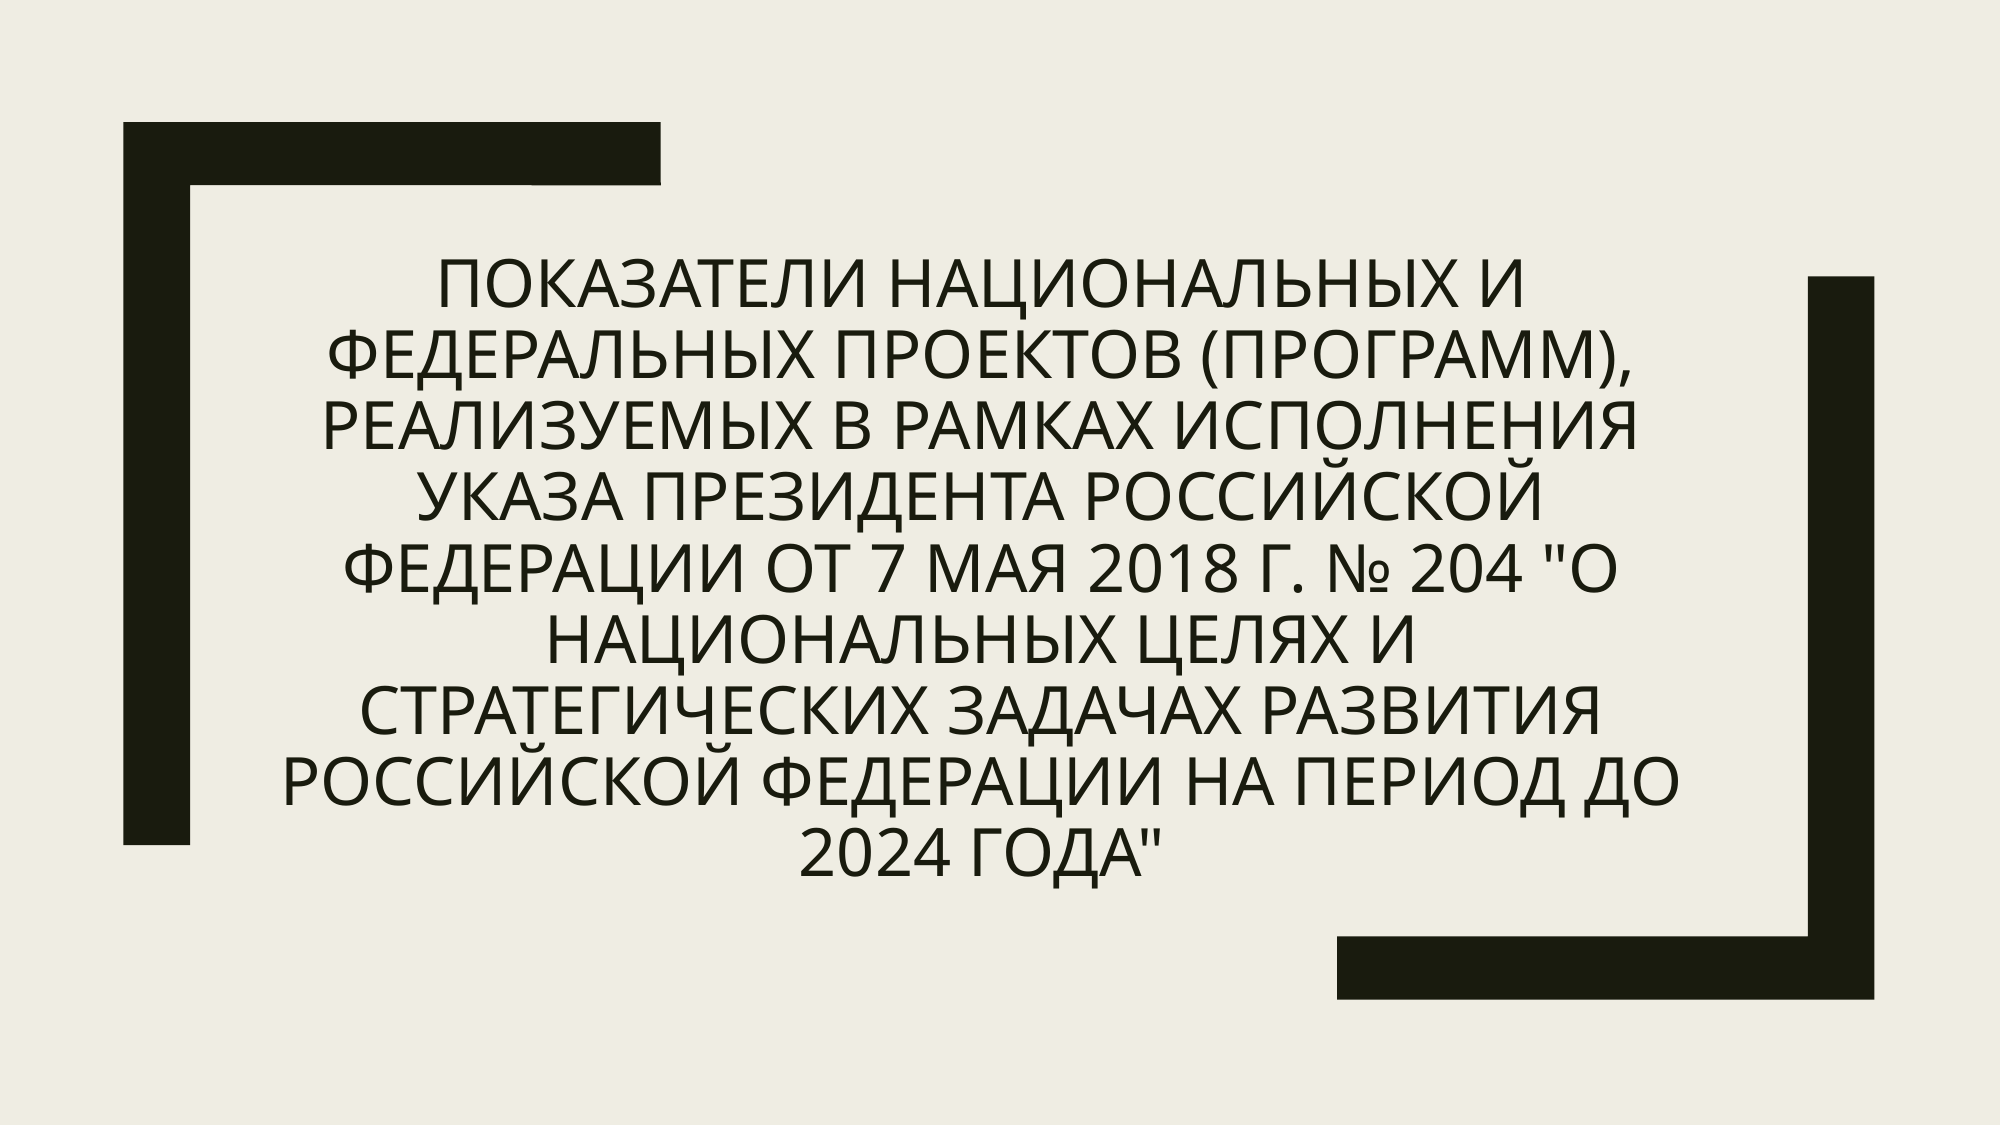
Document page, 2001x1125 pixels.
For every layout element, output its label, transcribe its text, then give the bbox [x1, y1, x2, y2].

title показатели национальных и федеральных проектов (программ), реализуемых в рамках исполнения Указа Президента Российской Федерации от 7 мая 2018 г. № 204 "О национальных целях и стратегических задачах развития Российской Федерации на период до 2024 года" [238, 217, 1725, 899]
